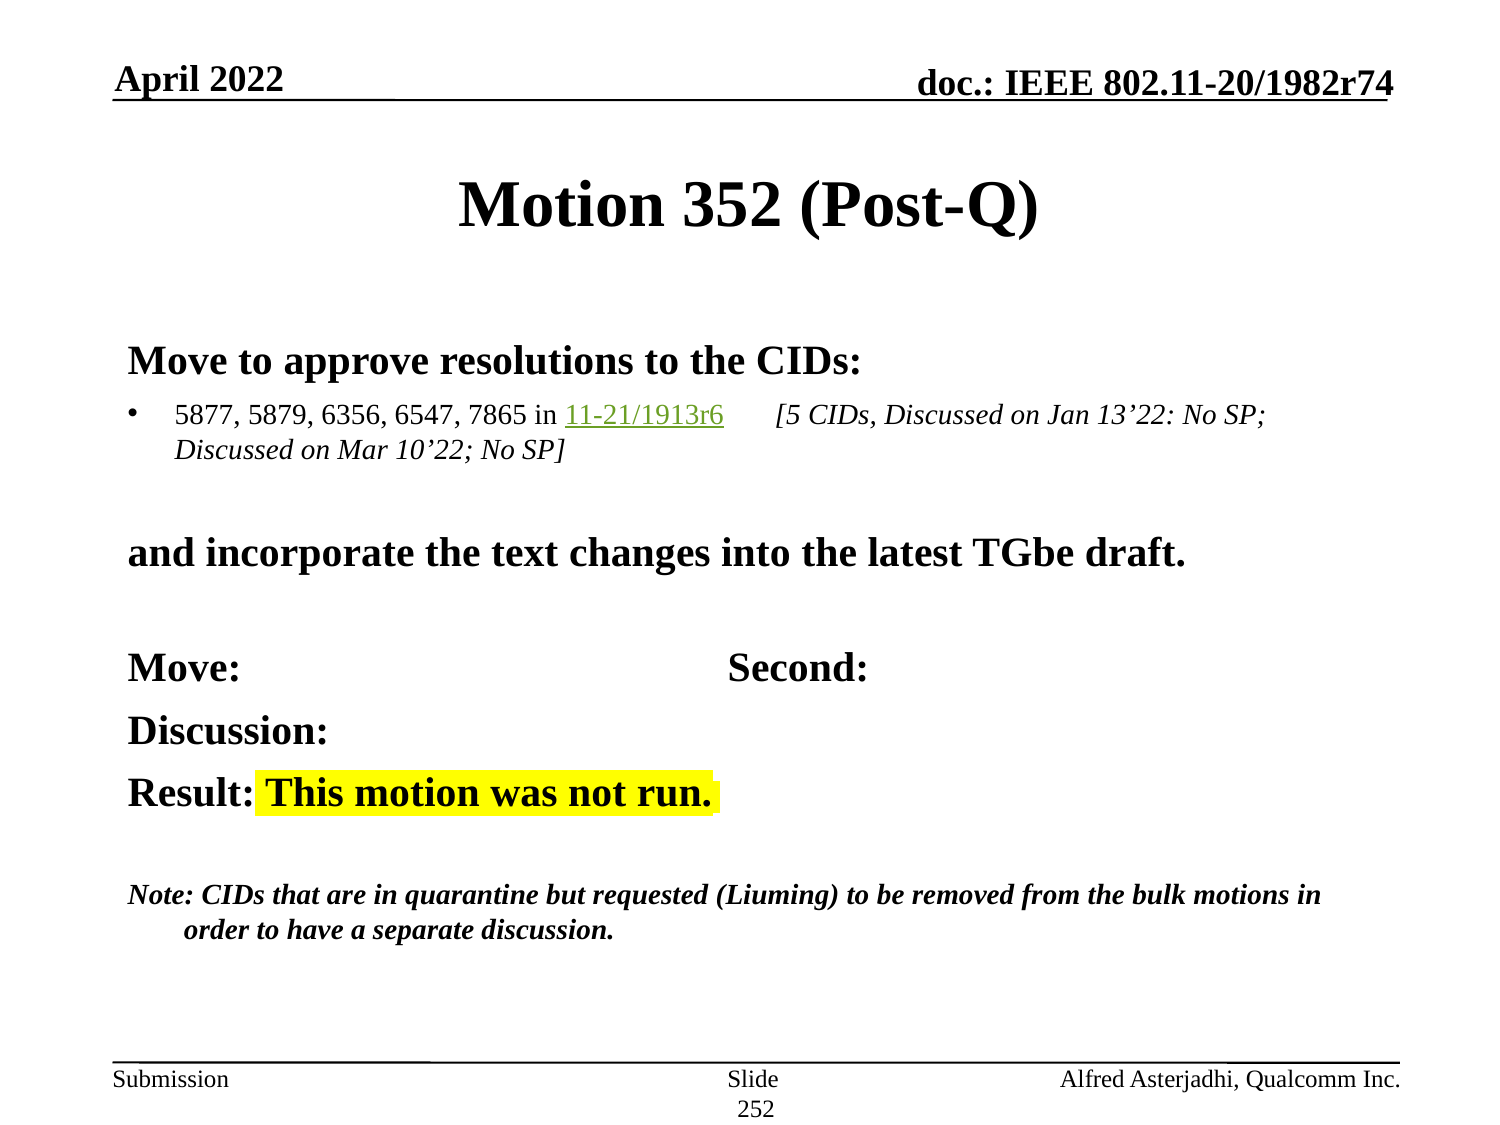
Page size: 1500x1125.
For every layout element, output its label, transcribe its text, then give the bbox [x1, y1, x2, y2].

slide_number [114, 54, 423, 100]
slide_number Slide 252 [712, 1061, 800, 1123]
list Move to approve resolutions to the CIDs: 5877, 5879, 6356, 6547, 7865 in 11-21/1913r6 [5 CIDs, Discussed on Jan 13’22: No SP; Discussed on Mar 10’22; No SP] and incorporate the text changes into the latest TGbe draft. Move: Second: Discussion: Result: This motion was not run. Note: CIDs that are in quarantine but requested (Liuming) to be removed from the bulk motions in order to have a separate discussion. [112, 324, 1388, 1000]
title Motion 352 (Post-Q) [112, 112, 1388, 288]
footer Alfred Asterjadhi, Qualcomm Inc. [878, 1061, 1402, 1093]
